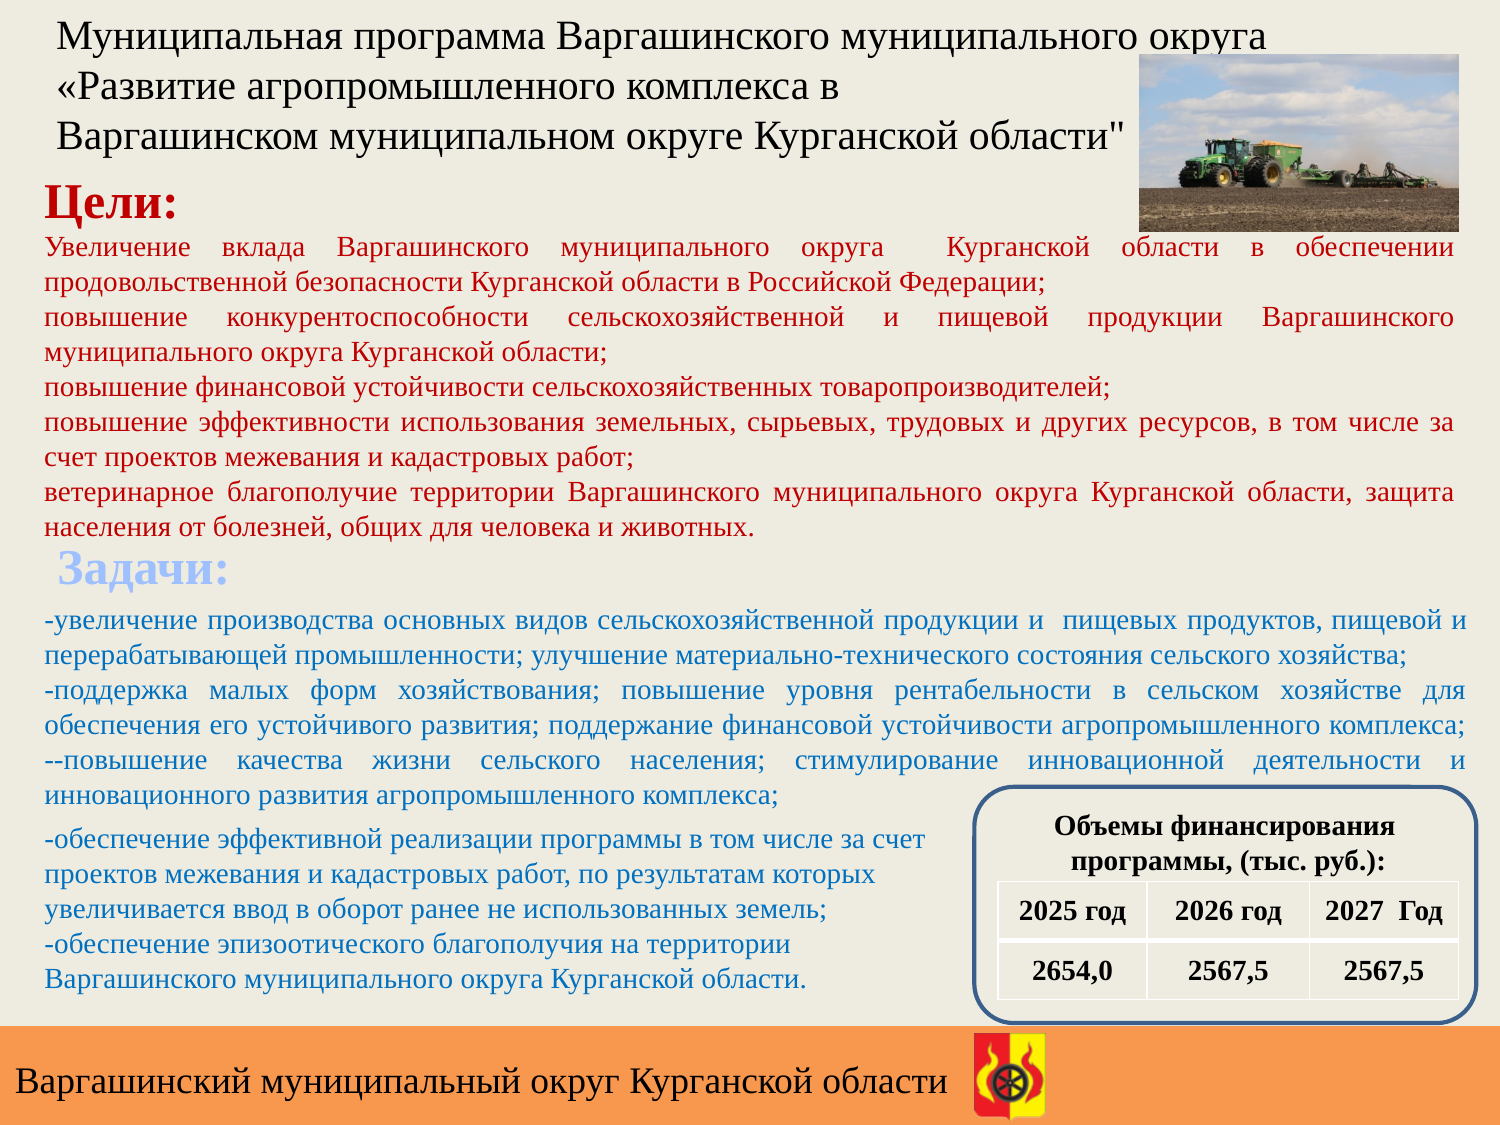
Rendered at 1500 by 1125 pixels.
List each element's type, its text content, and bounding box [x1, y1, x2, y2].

text_box -обеспечение эффективной реализации программы в том числе за счет проектов межевания и кадастровых работ, по результатам которых увеличивается ввод в оборот ранее не использованных земель; -обеспечение эпизоотического благополучия на территории Варгашинского муниципального округа Курганской области. [29, 811, 963, 1002]
text_box Увеличение вклада Варгашинского муниципального округа Курганской области в обеспечении продовольственной безопасности Курганской области в Российской Федерации; повышение конкурентоспособности сельскохозяйственной и пищевой продукции Варгашинского муниципального округа Курганской области; повышение финансовой устойчивости сельскохозяйственных товаропроизводителей; повышение эффективности использования земельных, сырьевых, трудовых и других ресурсов, в том числе за счет проектов межевания и кадастровых работ; ветеринарное благополучие территории Варгашинского муниципального округа Курганской области, защита населения от болезней, общих для человека и животных. [29, 219, 1471, 550]
table_cell 2567,5 [1310, 943, 1458, 999]
text_box Объемы финансирования программы, (тыс. руб.): [1033, 818, 1424, 881]
table_header 2026 год [1148, 882, 1309, 938]
text_box Муниципальная программа Варгашинского муниципального округа «Развитие агропромышленного комплекса в Варгашинском муниципальном округе Курганской области" [41, 0, 1471, 165]
table_cell 2567,5 [1148, 943, 1309, 999]
text_box Цели: [29, 160, 195, 219]
table_header 2027 Год [1310, 882, 1458, 938]
picture [974, 1033, 1046, 1125]
text_box Задачи: [41, 550, 247, 593]
text_box -увеличение производства основных видов сельскохозяйственной продукции и пищевых продуктов, пищевой и перерабатывающей промышленности; улучшение материально-технического состояния сельского хозяйства; -поддержка малых форм хозяйствования; повышение уровня рентабельности в сельском хозяйстве для обеспечения его устойчивого развития; поддержание финансовой устойчивости агропромышленного комплекса; --повышение качества жизни сельского населения; стимулирование инновационной деятельности и инновационного развития агропромышленного комплекса; [29, 593, 1483, 818]
table_cell 2654,0 [999, 943, 1146, 999]
text_box Варгашинский муниципальный округ Курганской области [0, 1026, 1500, 1125]
text_box [972, 818, 1479, 1026]
picture [1139, 54, 1459, 232]
table_header 2025 год [999, 882, 1146, 938]
